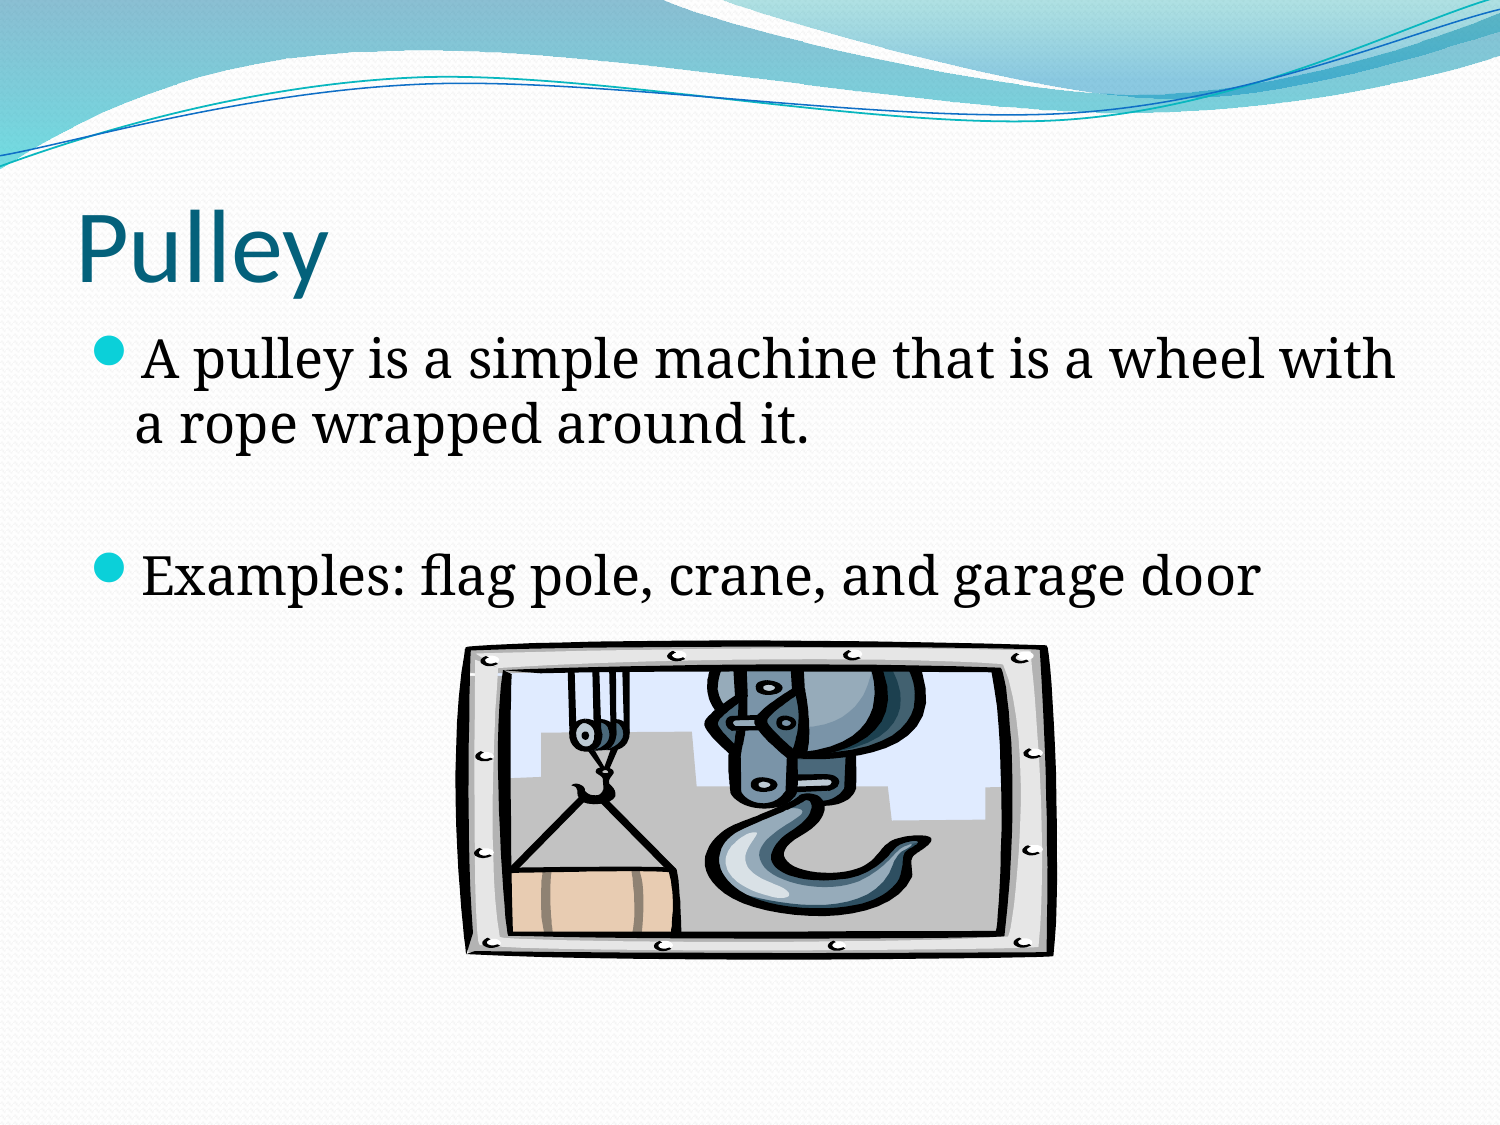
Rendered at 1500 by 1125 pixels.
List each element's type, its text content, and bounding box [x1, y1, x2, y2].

title Pulley [75, 115, 1425, 303]
list A pulley is a simple machine that is a wheel with a rope wrapped around it. Examples: flag pole, crane, and garage door [75, 317, 1425, 1038]
picture [449, 637, 1063, 963]
